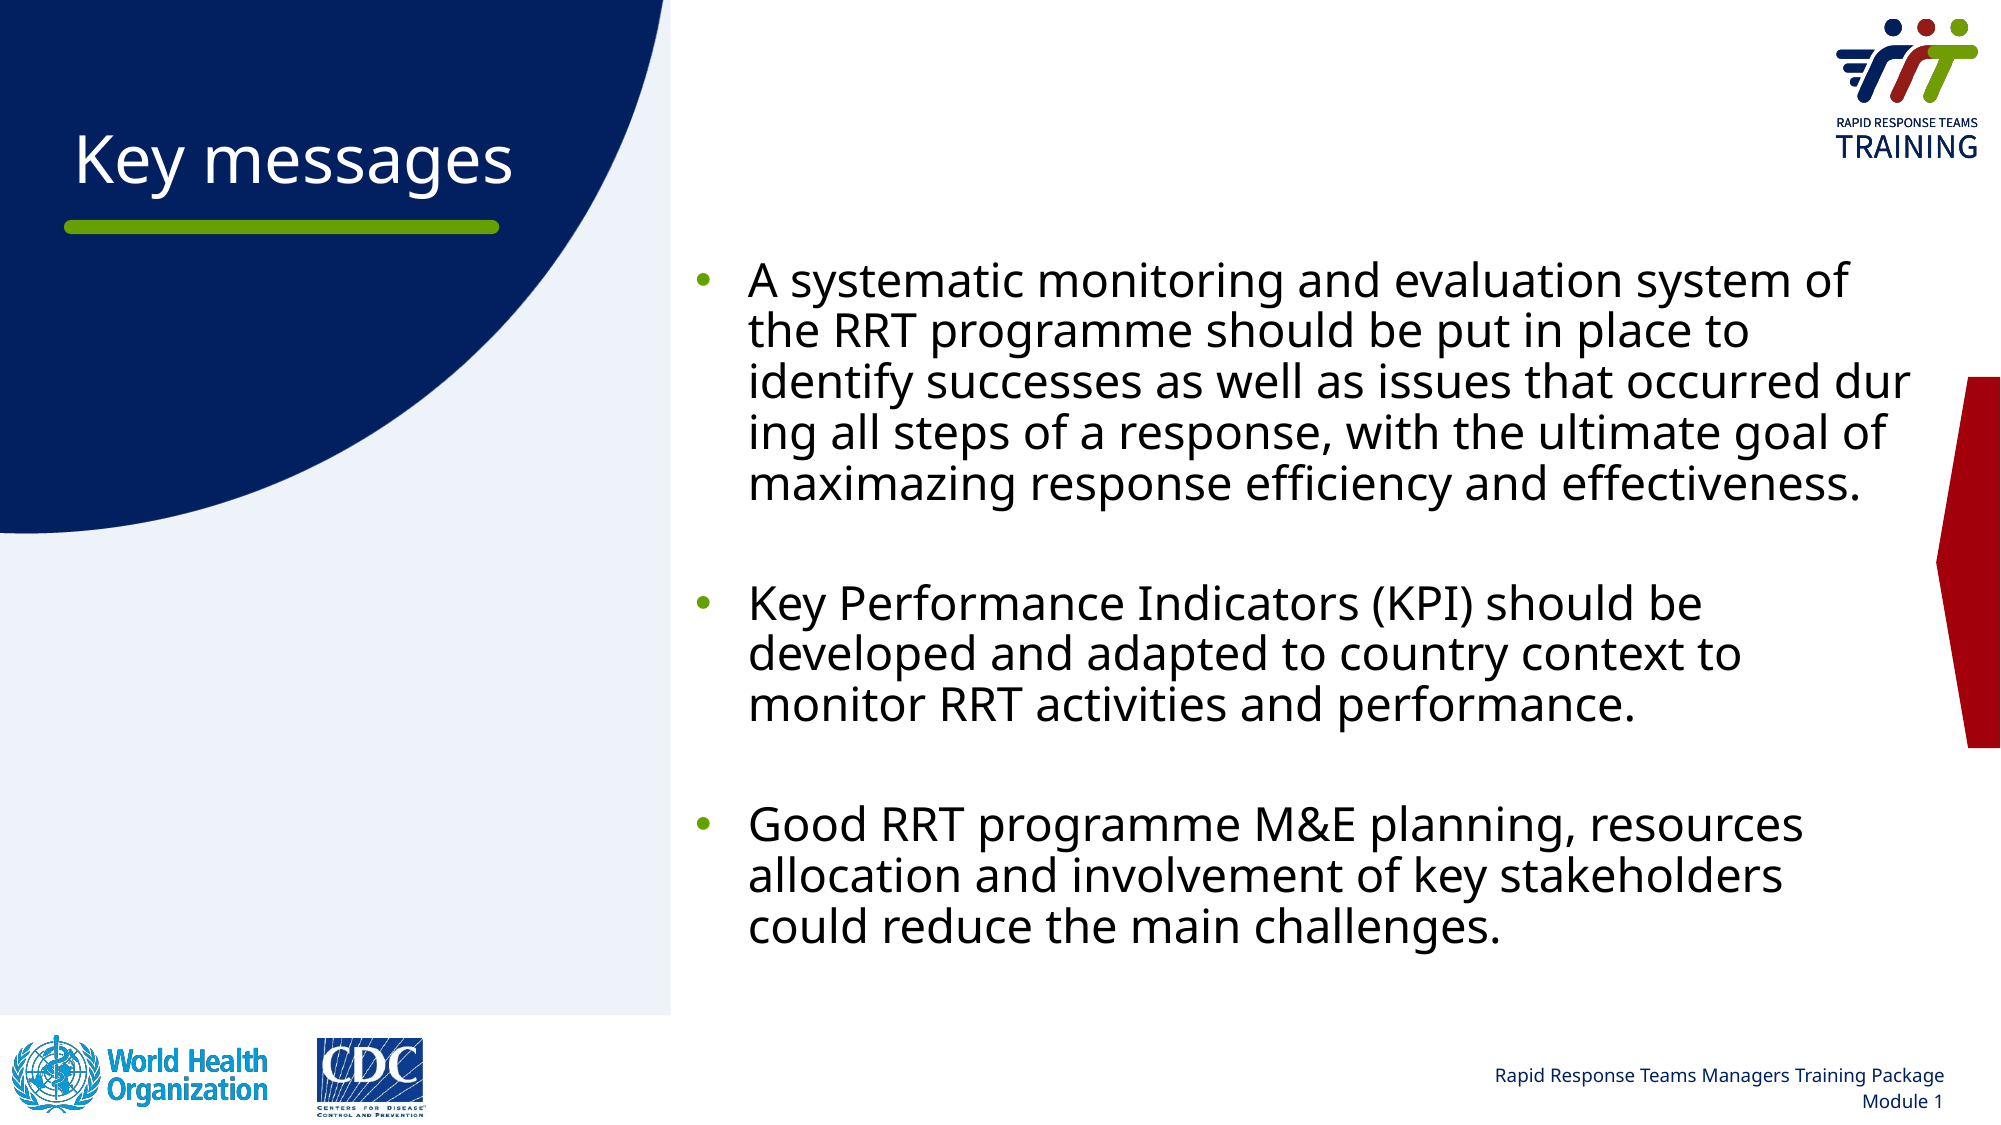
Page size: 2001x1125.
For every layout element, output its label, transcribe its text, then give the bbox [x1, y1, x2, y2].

picture [317, 1038, 426, 1117]
picture [50, 1108, 62, 1113]
picture [0, 0, 670, 538]
picture [1835, 19, 1978, 167]
list A systematic monitoring and evaluation system of the RRT programme should be put in place to identify successes as well as issues that occurred during all steps of a response, with the ultimate goal of maximazing response efficiency and effectiveness. Key Performance Indicators (KPI) should be developed and adapted to country context to monitor RRT activities and performance. Good RRT programme M&E planning, resources allocation and involvement of key stakeholders could reduce the main challenges. [686, 248, 1924, 1004]
picture [34, 1054, 43, 1078]
picture [12, 1083, 48, 1113]
picture [22, 1062, 26, 1077]
picture [71, 1053, 90, 1091]
picture [24, 1054, 36, 1087]
picture [46, 1056, 54, 1062]
picture [36, 1088, 78, 1105]
picture [30, 1083, 37, 1091]
picture [59, 1035, 267, 1113]
picture [12, 1035, 54, 1068]
picture [40, 1062, 47, 1070]
